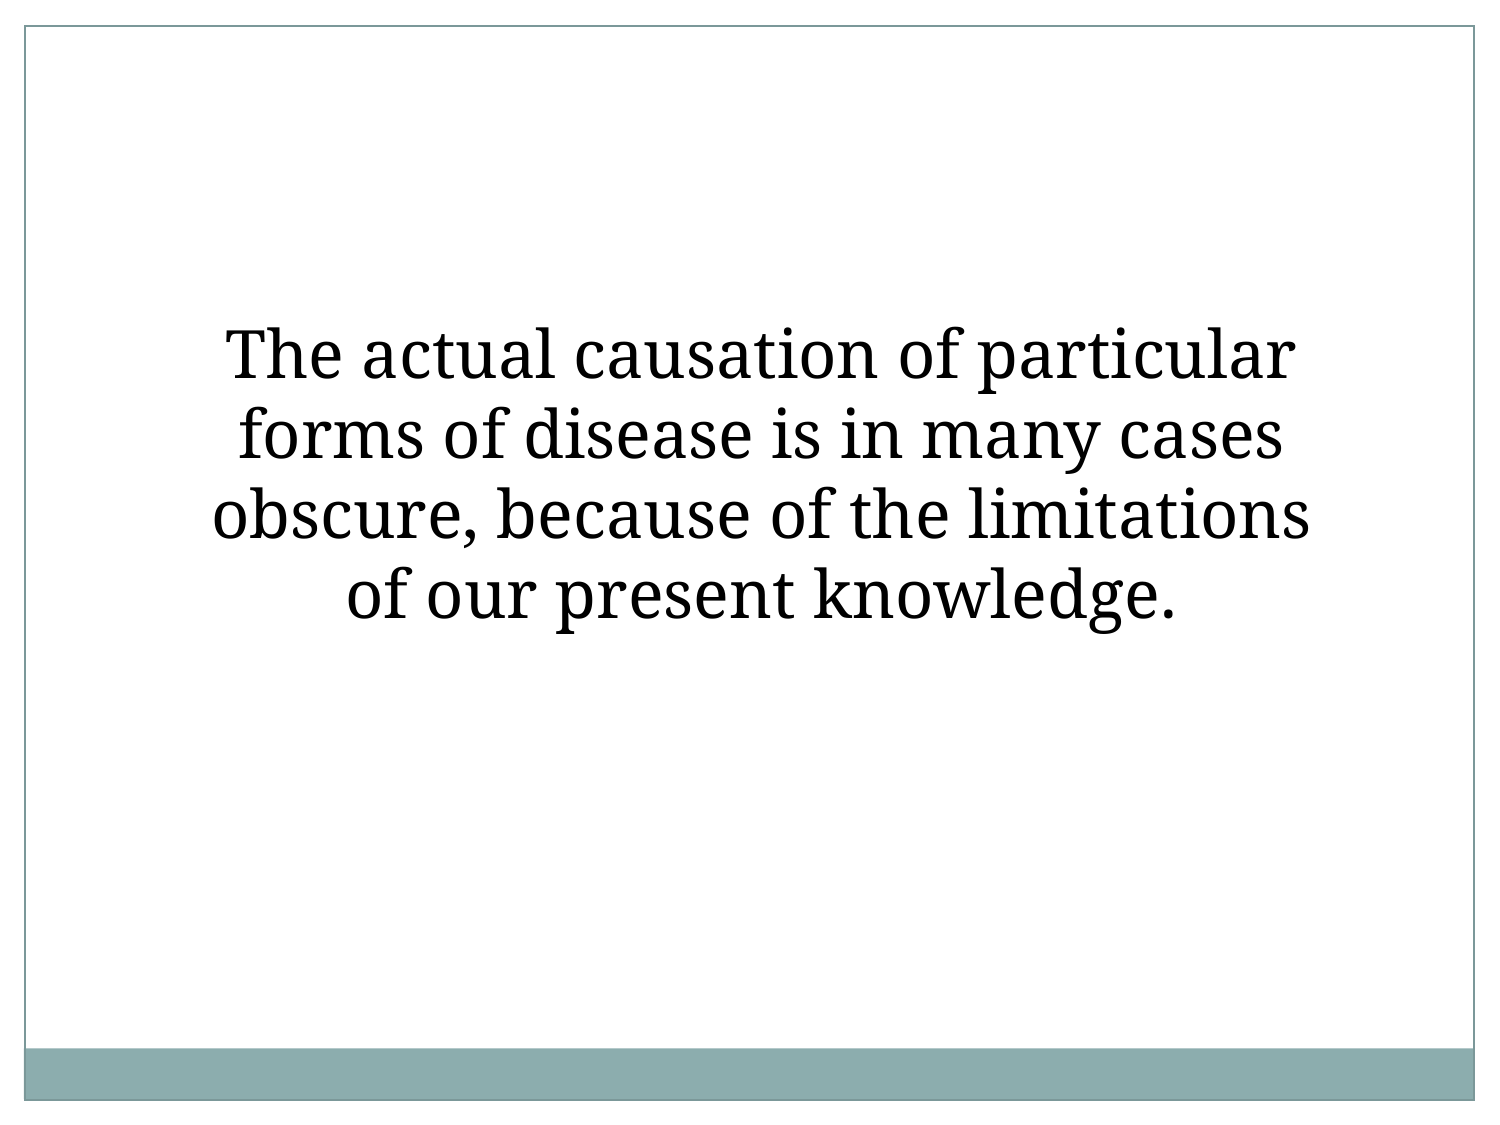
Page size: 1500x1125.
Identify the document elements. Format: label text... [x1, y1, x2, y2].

text_box The actual causation of particular forms of disease is in many cases obscure, because of the limitations of our present knowledge. [187, 304, 1336, 640]
